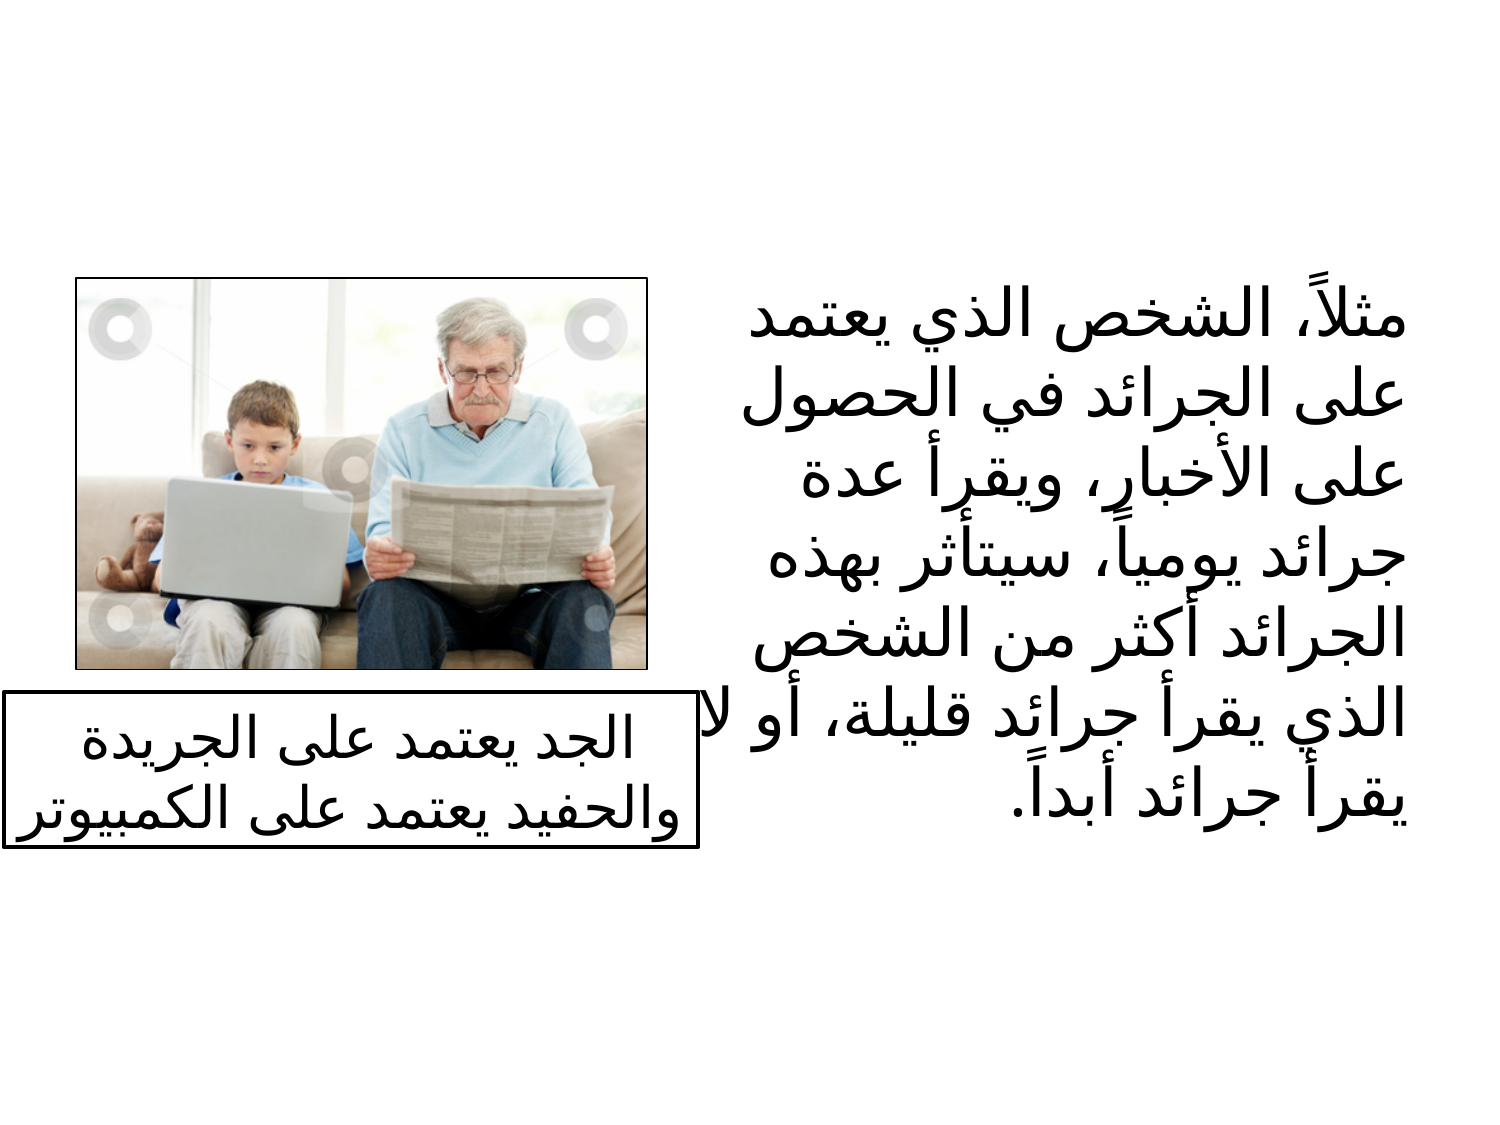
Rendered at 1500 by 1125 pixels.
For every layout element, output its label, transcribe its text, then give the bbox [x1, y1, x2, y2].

picture [76, 278, 647, 670]
list مثلاً، الشخص الذي يعتمد على الجرائد في الحصول على الأخبار، ويقرأ عدة جرائد يومياً، سيتأثر بهذه الجرائد أكثر من الشخص الذي يقرأ جرائد قليلة، أو لا يقرأ جرائد أبداً. [655, 262, 1425, 1005]
text_box الجد يعتمد على الجريدة والحفيد يعتمد على الكمبيوتر [2, 690, 700, 849]
